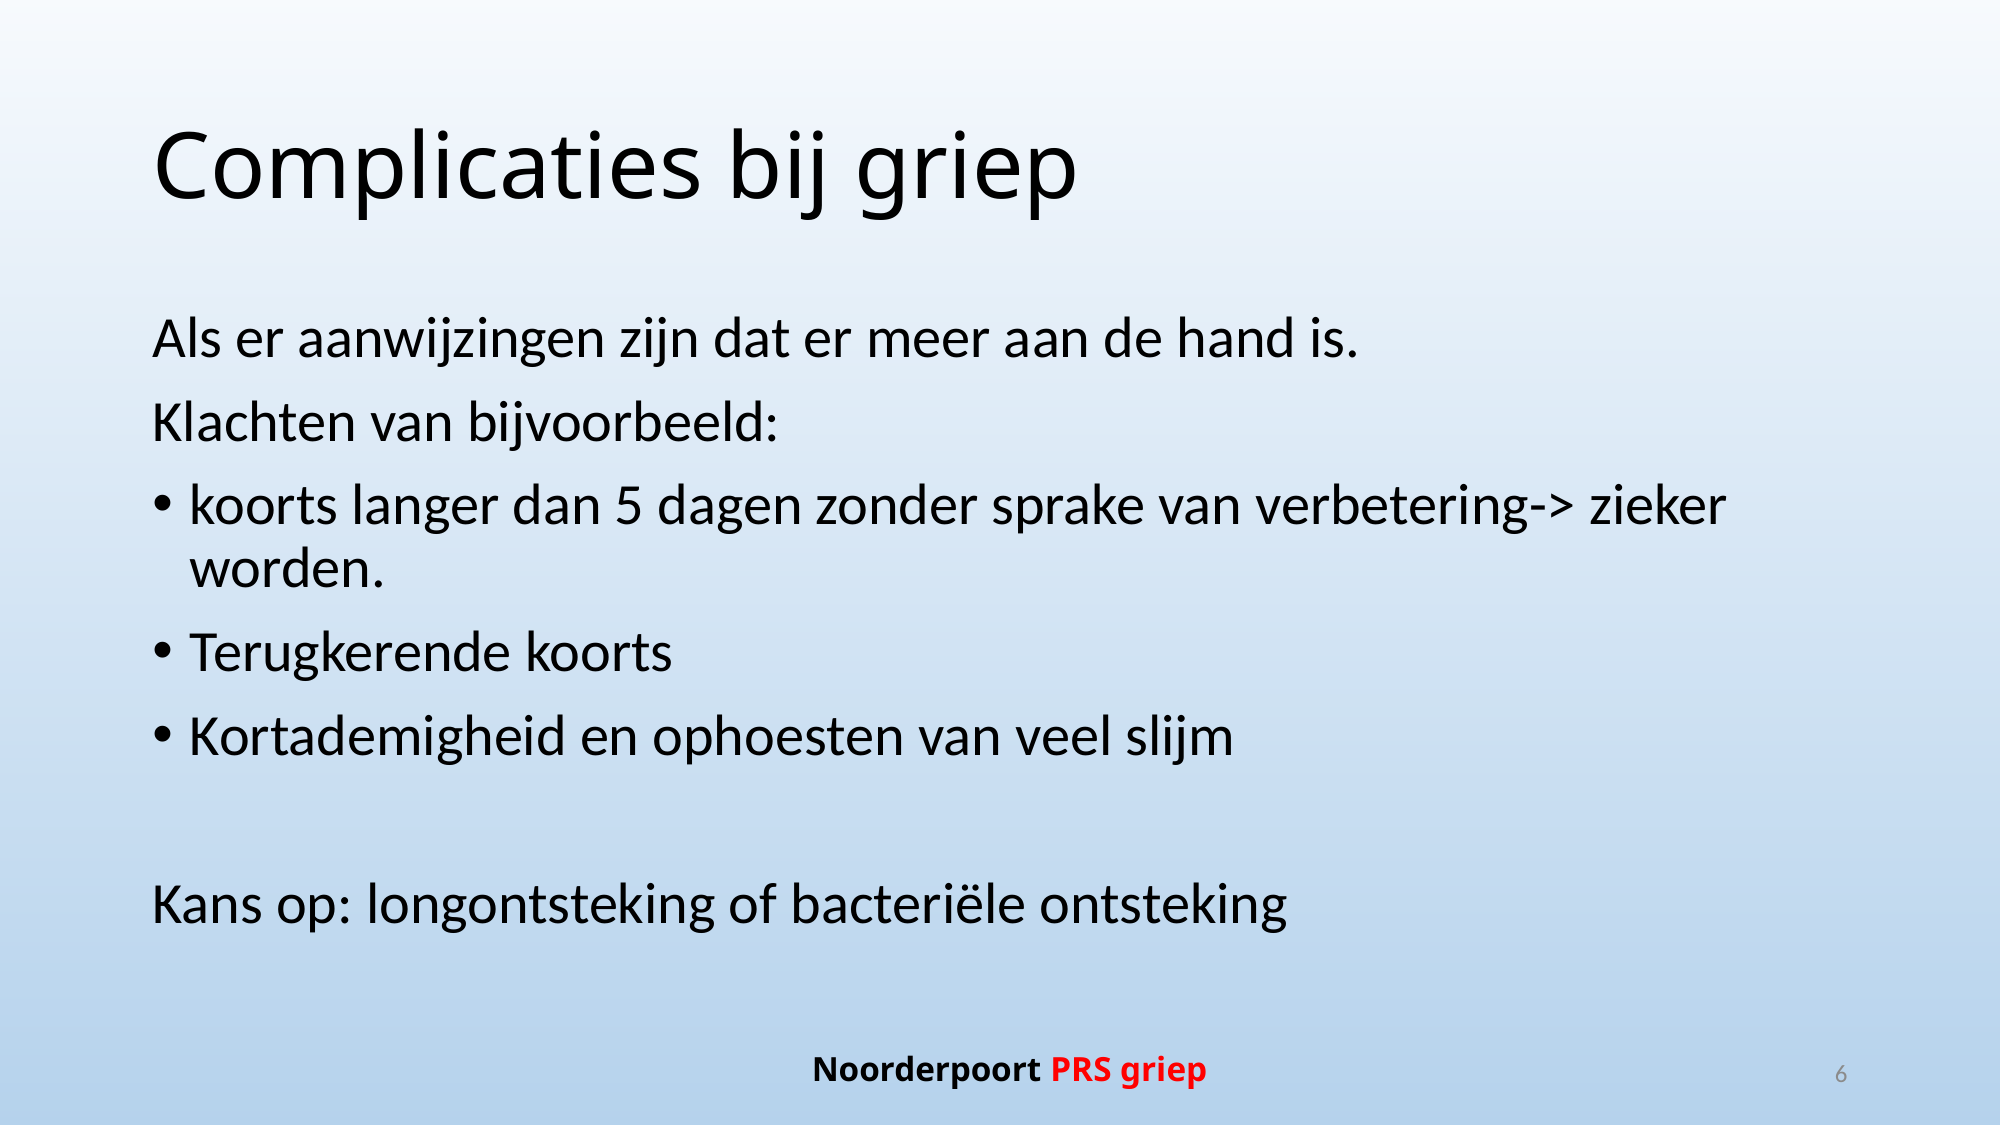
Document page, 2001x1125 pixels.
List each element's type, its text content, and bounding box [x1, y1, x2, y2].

slide_number 6 [1412, 1042, 1863, 1103]
list Als er aanwijzingen zijn dat er meer aan de hand is. Klachten van bijvoorbeeld: koorts langer dan 5 dagen zonder sprake van verbetering-> zieker worden. Terugkerende koorts Kortademigheid en ophoesten van veel slijm Kans op: longontsteking of bacteriële ontsteking [137, 299, 1863, 1014]
title Complicaties bij griep [137, 59, 1863, 278]
footer Noorderpoort PRS griep [249, 1038, 1770, 1099]
